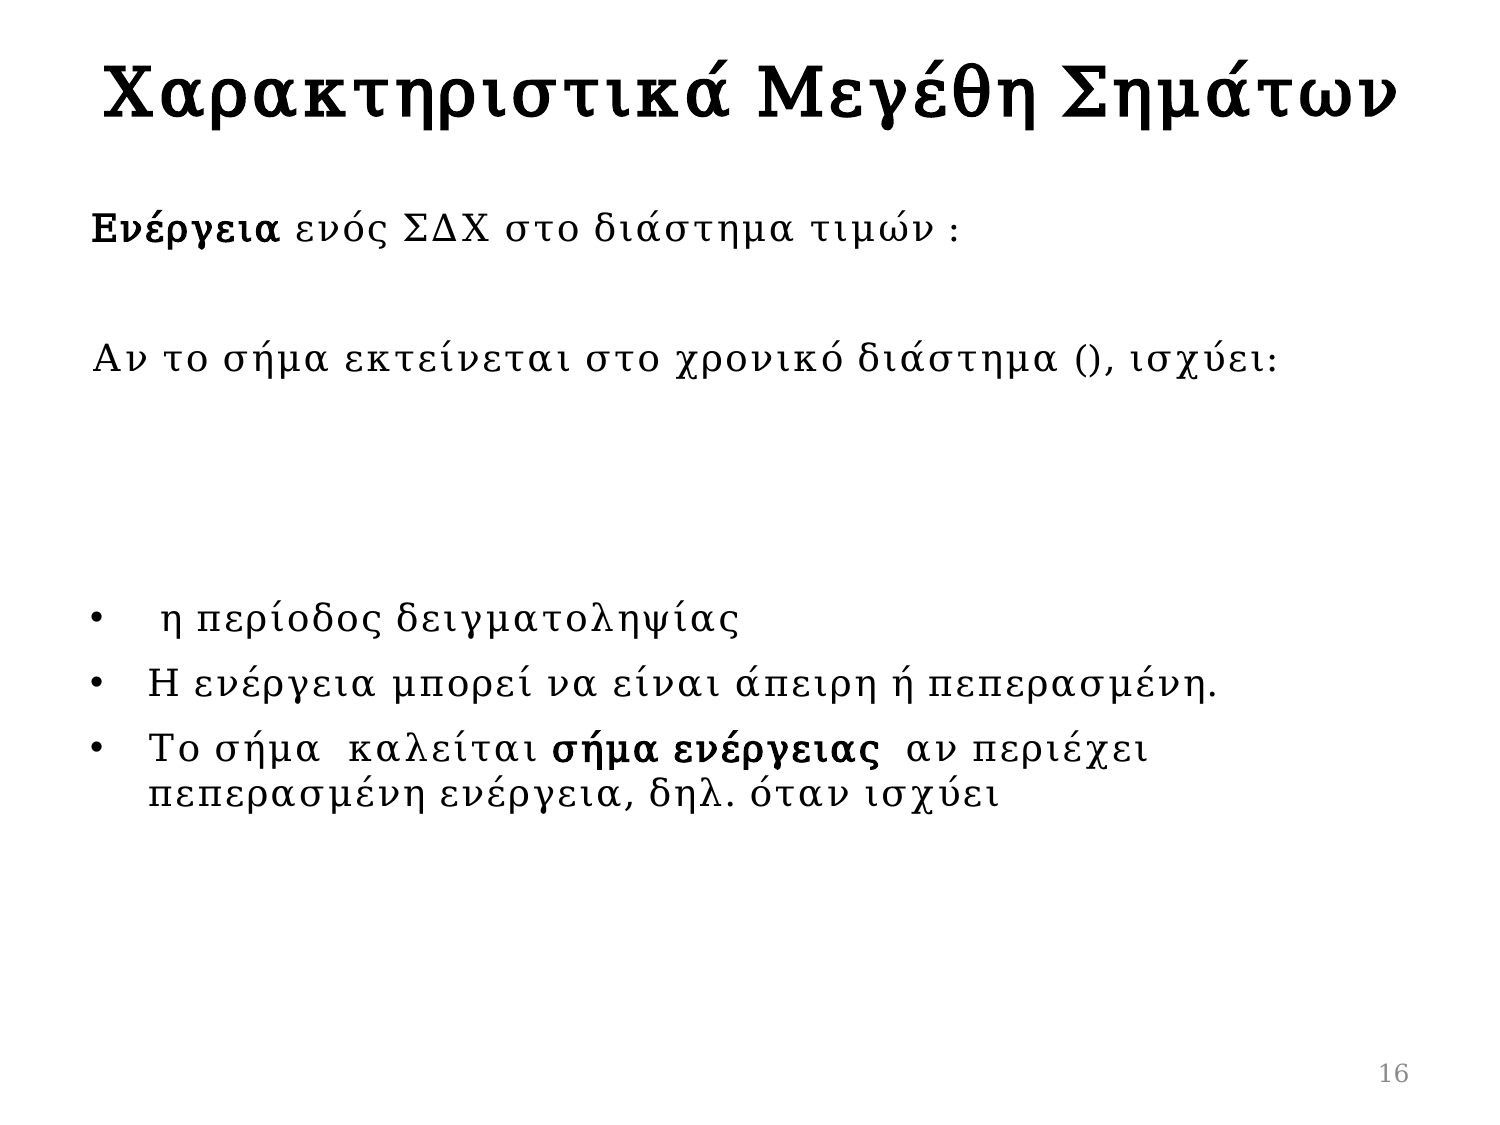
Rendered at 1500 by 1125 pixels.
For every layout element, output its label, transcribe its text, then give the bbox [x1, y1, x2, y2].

slide_number 16 [1222, 1042, 1425, 1103]
title Χαρακτηριστικά Μεγέθη Σημάτων [75, 19, 1425, 159]
